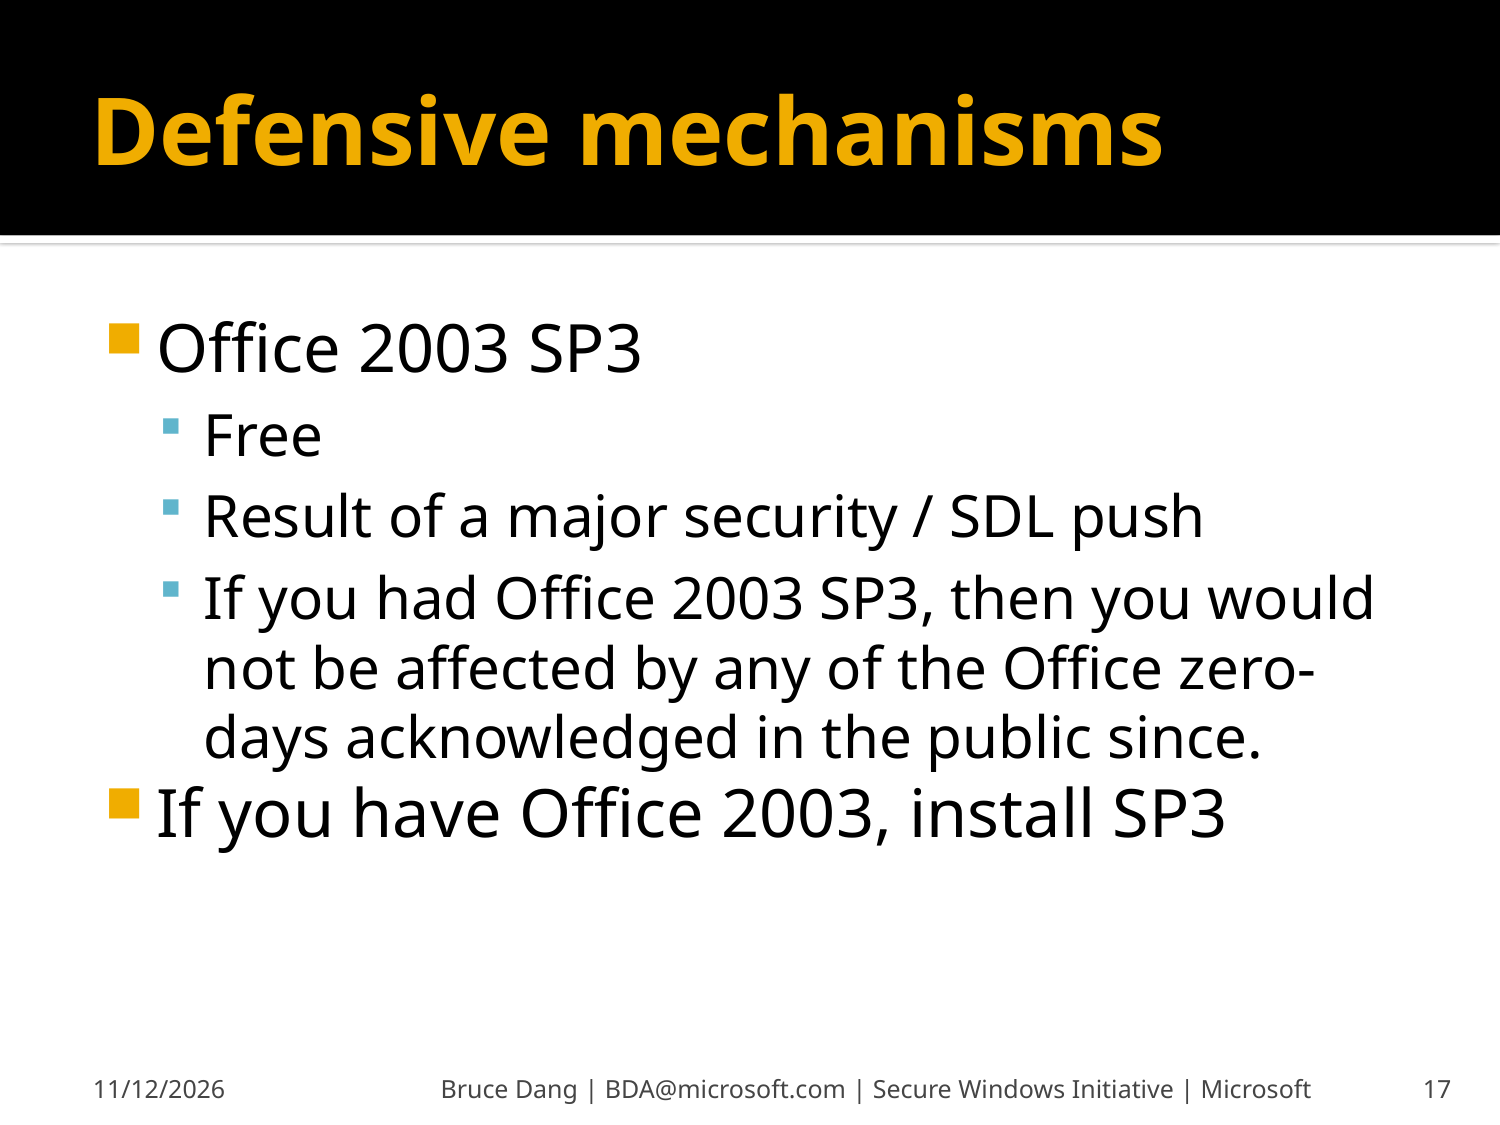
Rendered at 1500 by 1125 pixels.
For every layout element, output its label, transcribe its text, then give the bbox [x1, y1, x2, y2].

title Defensive mechanisms [75, 25, 1425, 231]
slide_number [75, 1062, 425, 1108]
footer Bruce Dang | BDA@microsoft.com | Secure Windows Initiative | Microsoft [433, 1062, 1337, 1108]
list Office 2003 SP3 Free Result of a major security / SDL push If you had Office 2003 SP3, then you would not be affected by any of the Office zero-days acknowledged in the public since. If you have Office 2003, install SP3 [75, 291, 1425, 1050]
slide_number 17 [1345, 1062, 1467, 1108]
